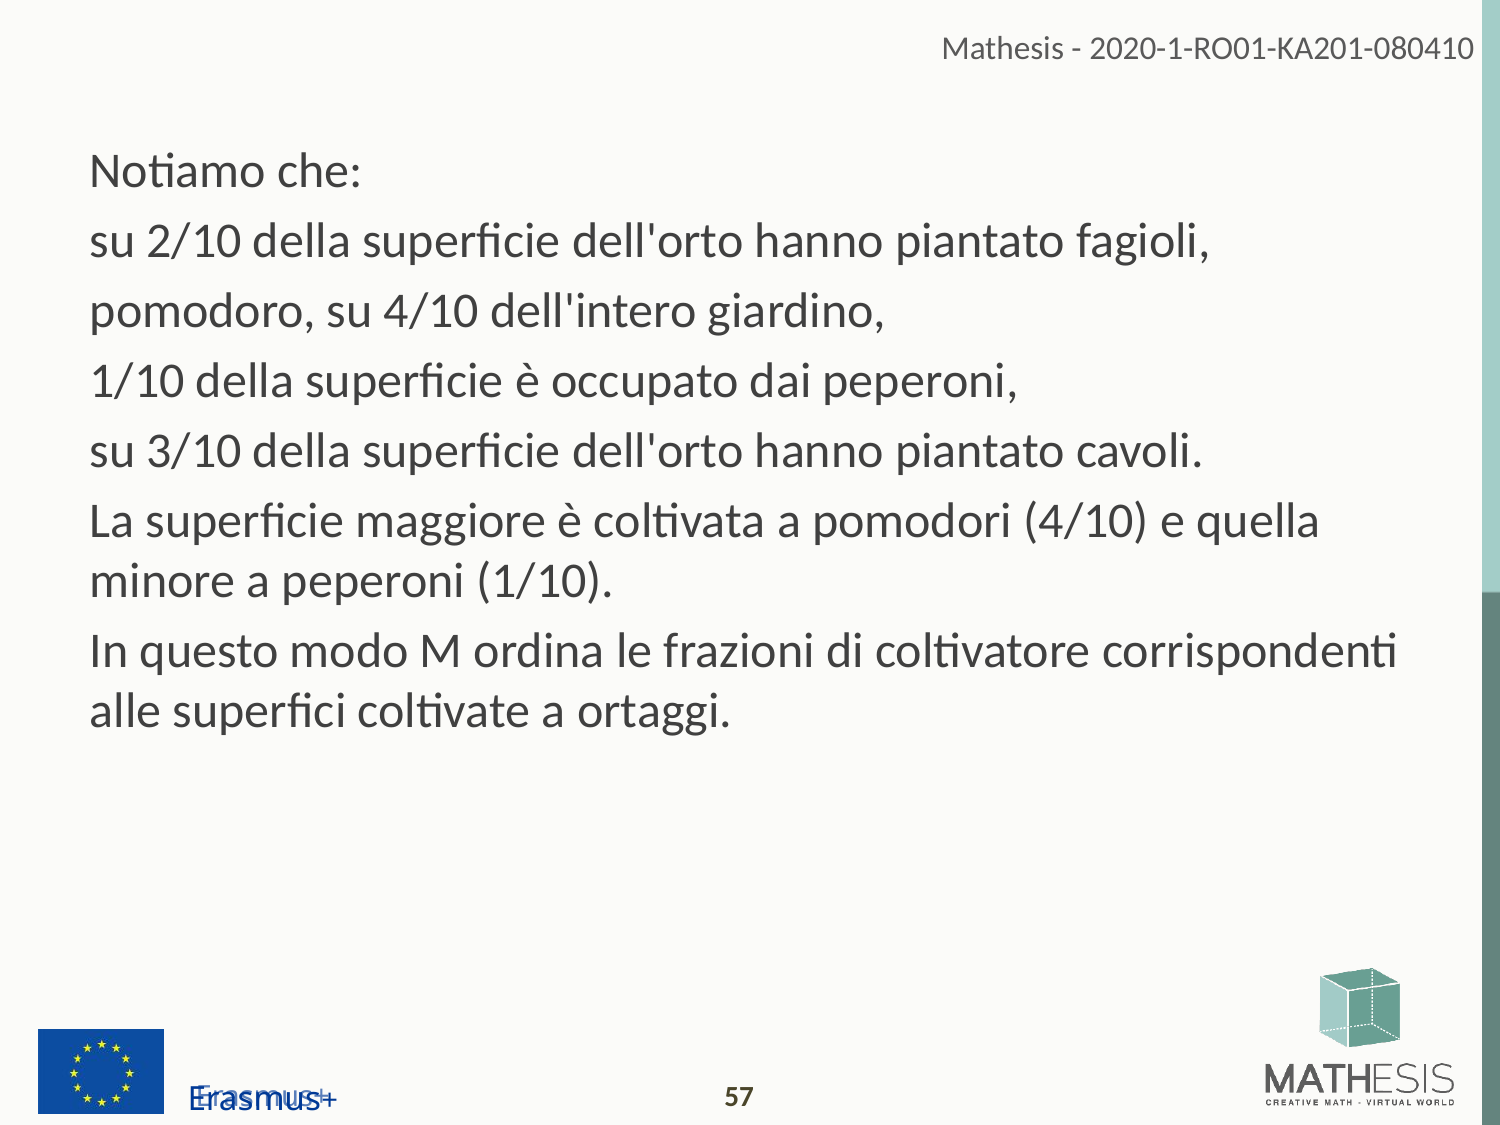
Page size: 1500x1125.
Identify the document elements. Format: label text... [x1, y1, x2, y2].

list Notiamo che: su 2/10 della superficie dell'orto hanno piantato fagioli, pomodoro, su 4/10 dell'intero giardino, 1/10 della superficie è occupato dai peperoni, su 3/10 della superficie dell'orto hanno piantato cavoli. La superficie maggiore è coltivata a pomodori (4/10) e quella minore a peperoni (1/10). In questo modo M ordina le frazioni di coltivatore corrispondenti alle superfici coltivate a ortaggi. [75, 130, 1425, 873]
picture [38, 1029, 164, 1114]
